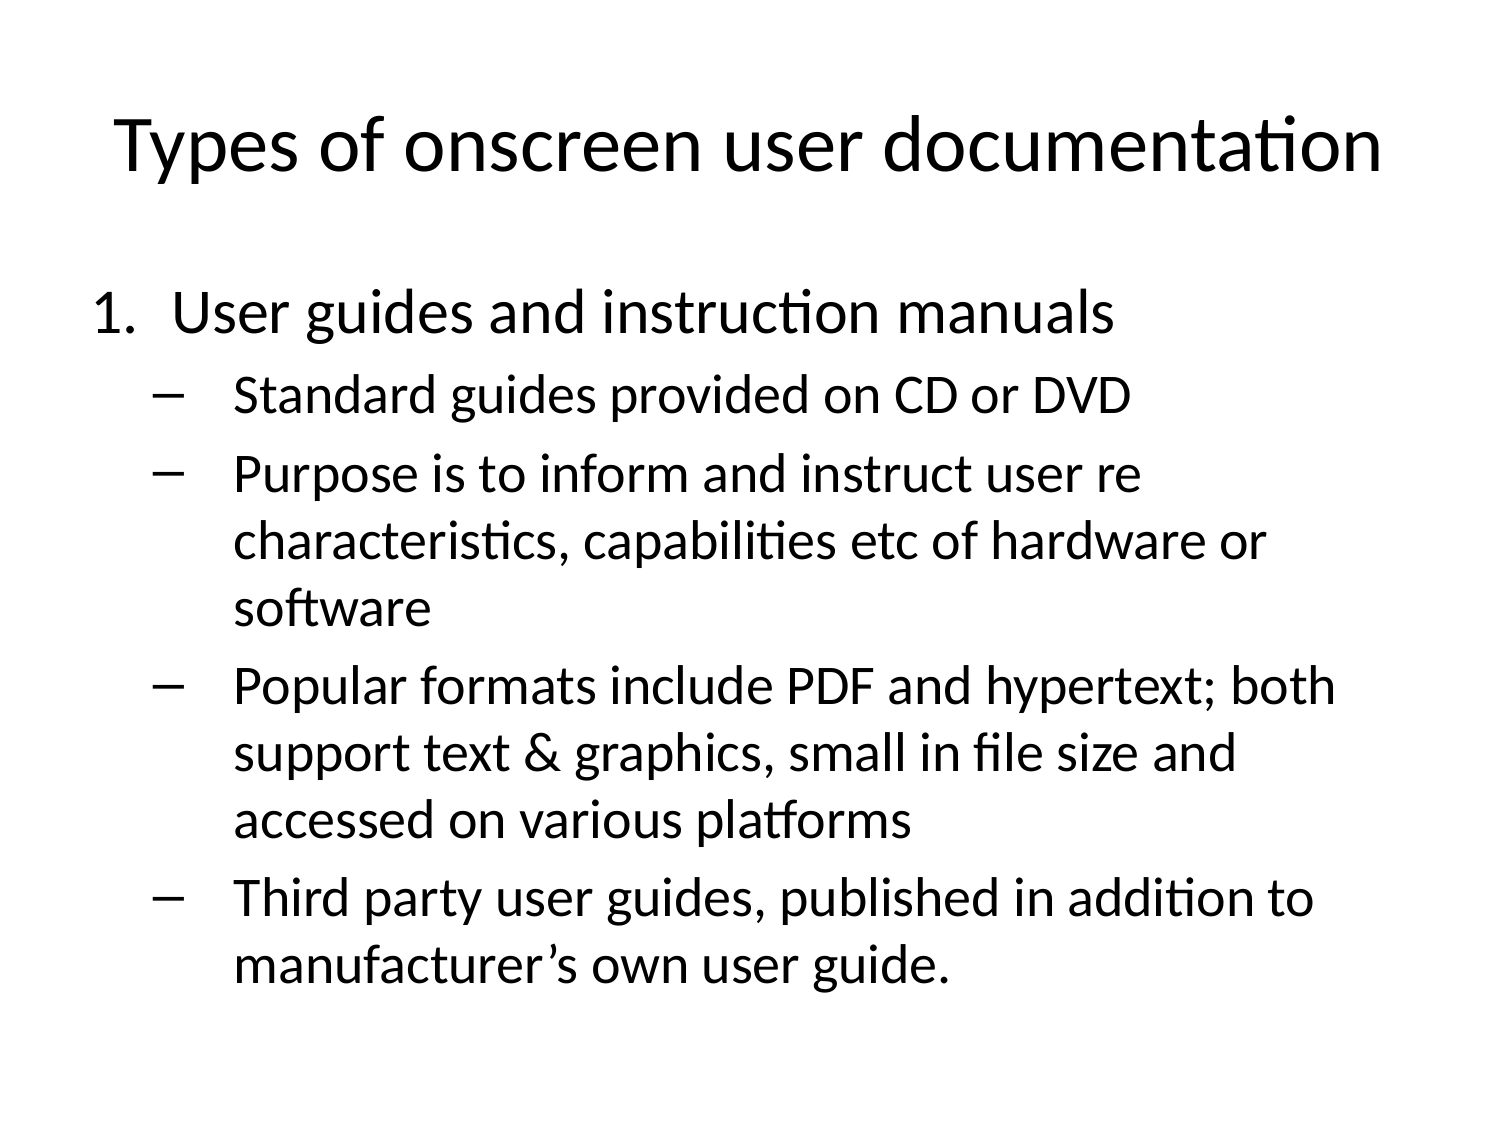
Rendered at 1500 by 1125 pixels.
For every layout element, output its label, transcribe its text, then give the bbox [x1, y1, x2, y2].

title Types of onscreen user documentation [75, 45, 1425, 233]
list User guides and instruction manuals Standard guides provided on CD or DVD Purpose is to inform and instruct user re characteristics, capabilities etc of hardware or software Popular formats include PDF and hypertext; both support text & graphics, small in file size and accessed on various platforms Third party user guides, published in addition to manufacturer’s own user guide. [75, 262, 1425, 1005]
